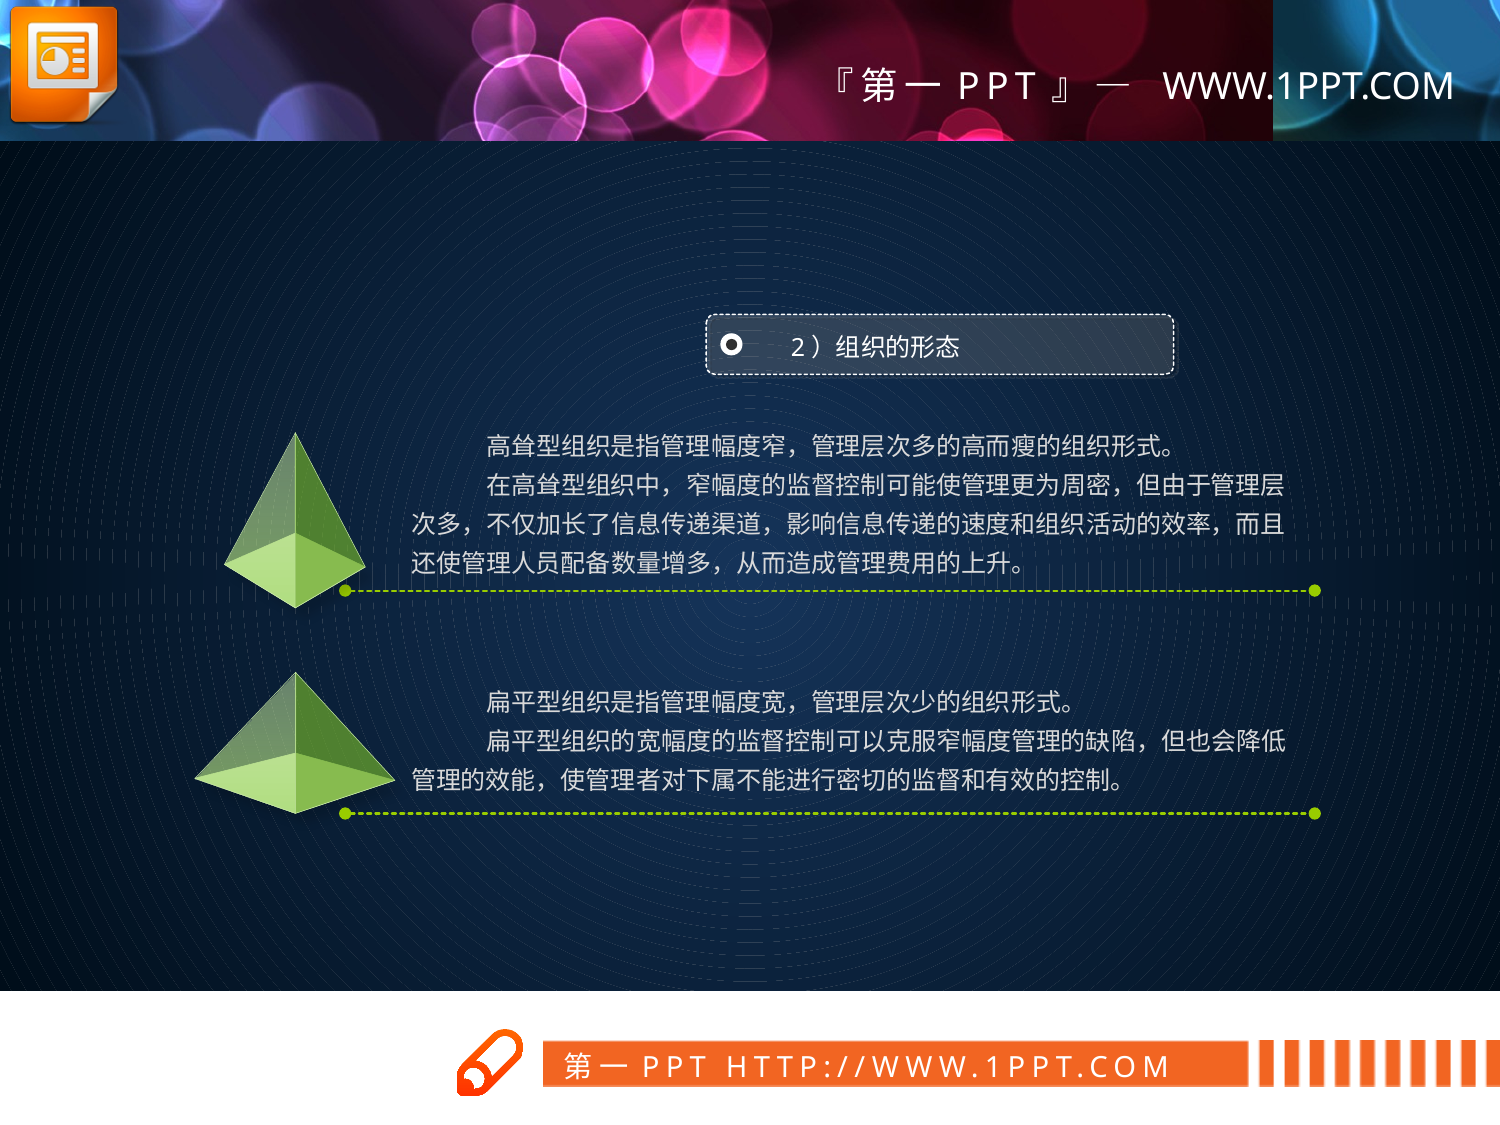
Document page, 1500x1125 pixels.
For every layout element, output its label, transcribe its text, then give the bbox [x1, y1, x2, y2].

text_box 高耸型组织是指管理幅度窄，管理层次多的高而瘦的组织形式。 在高耸型组织中，窄幅度的监督控制可能使管理更为周密，但由于管理层次多，不仅加长了信息传递渠道，影响信息传递的速度和组织活动的效率，而且还使管理人员配备数量增多，从而造成管理费用的上升。 [396, 414, 1315, 585]
picture [0, 0, 1500, 141]
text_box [224, 432, 366, 609]
picture [543, 1040, 1500, 1087]
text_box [705, 314, 1174, 375]
text_box 扁平型组织是指管理幅度宽，管理层次少的组织形式。 扁平型组织的宽幅度的监督控制可以克服窄幅度管理的缺陷，但也会降低管理的效能，使管理者对下属不能进行密切的监督和有效的控制。 [396, 670, 1315, 802]
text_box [194, 671, 396, 814]
